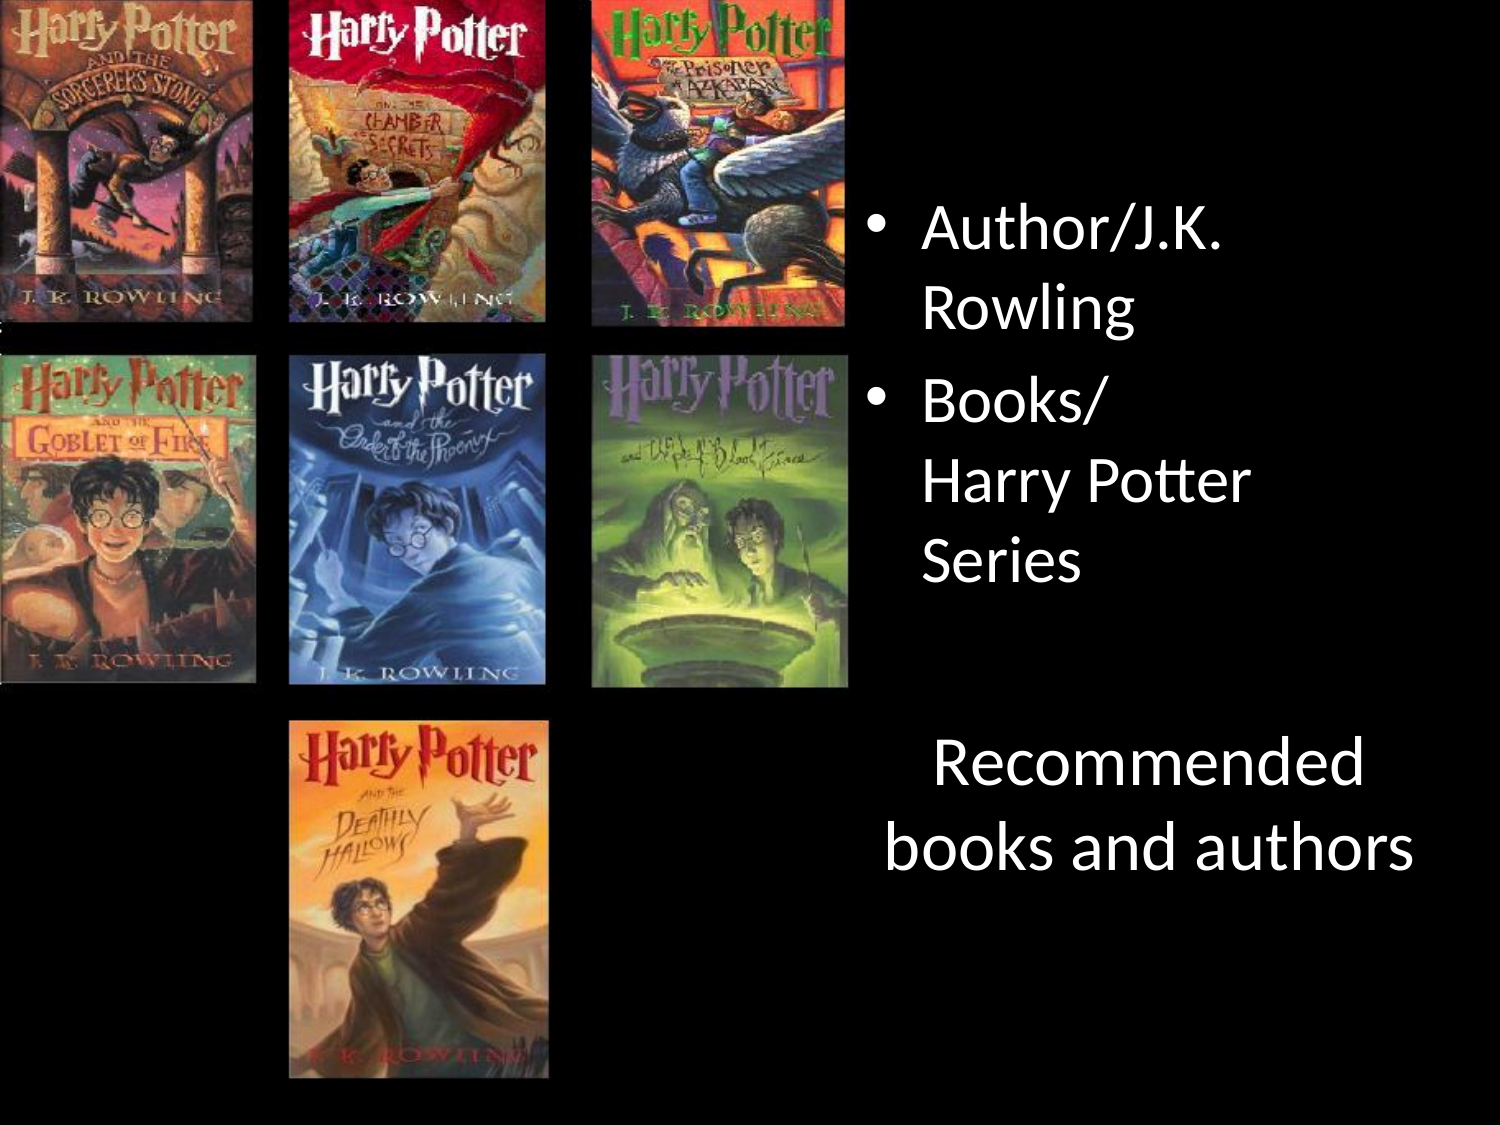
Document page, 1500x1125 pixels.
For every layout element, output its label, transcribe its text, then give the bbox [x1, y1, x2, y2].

title Recommended books and authors [1275, 706, 1475, 894]
picture [0, 0, 851, 1081]
list Author/J.K. Rowling Books/Harry Potter Series [854, 174, 1275, 918]
